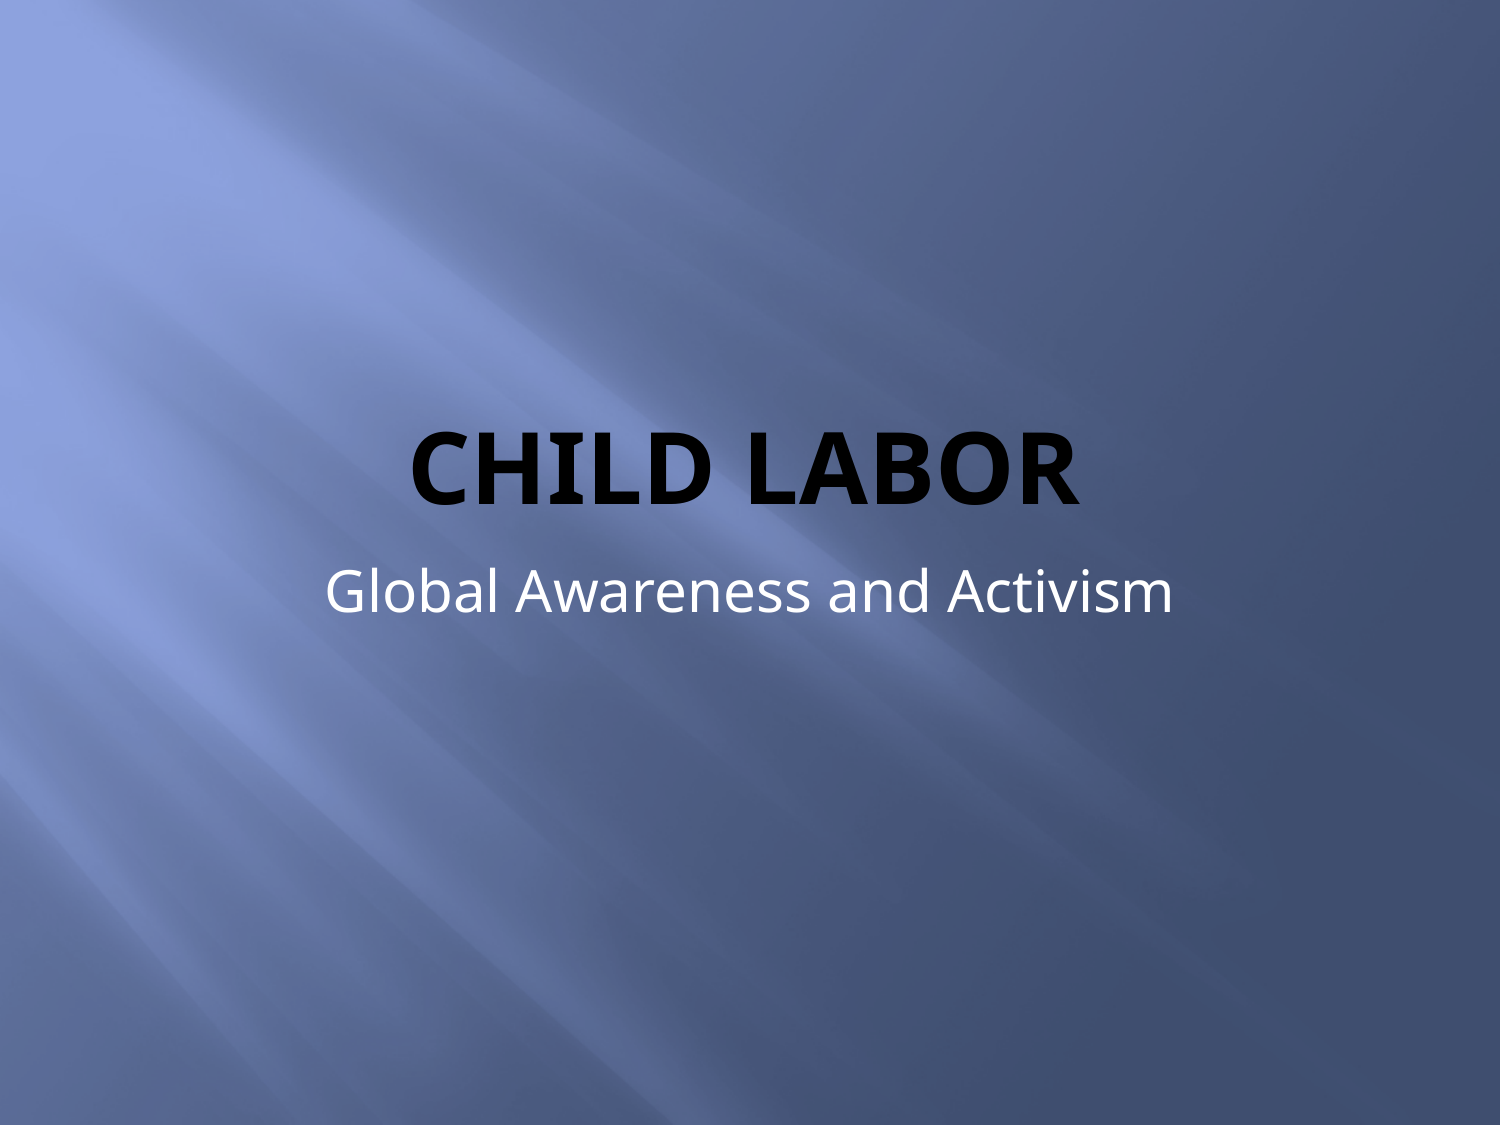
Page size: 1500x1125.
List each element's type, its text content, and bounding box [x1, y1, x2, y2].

title Child Labor [69, 224, 1420, 525]
subtitle Global Awareness and Activism [225, 546, 1275, 834]
